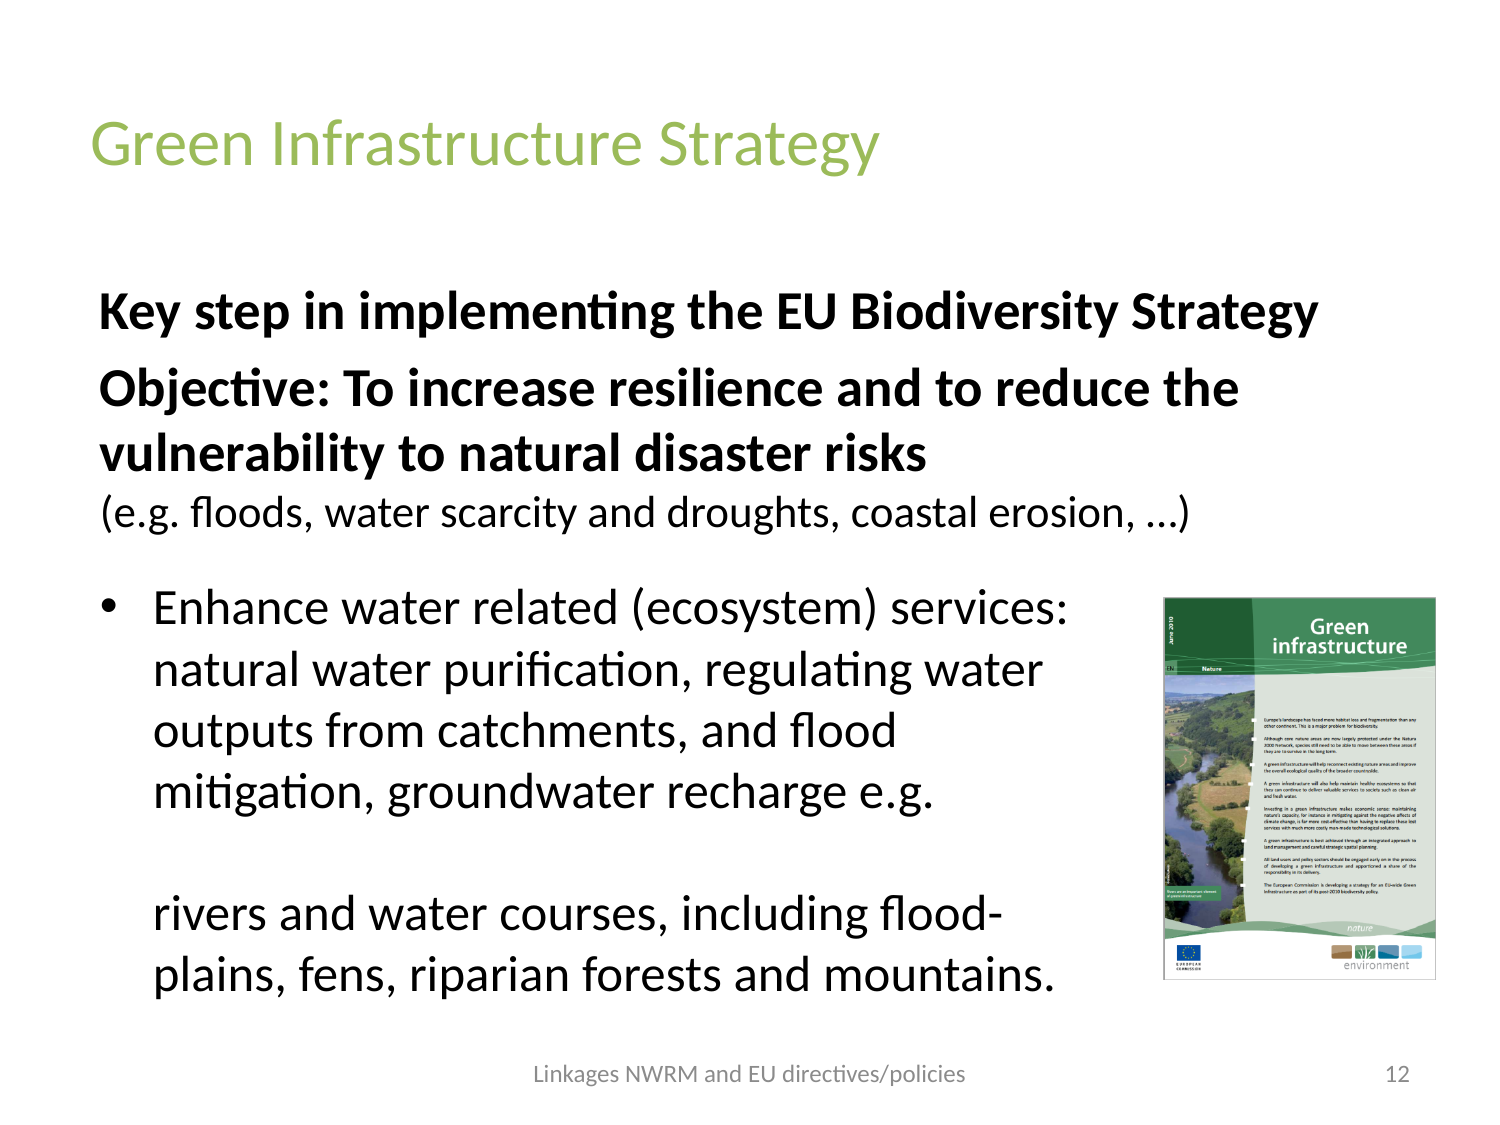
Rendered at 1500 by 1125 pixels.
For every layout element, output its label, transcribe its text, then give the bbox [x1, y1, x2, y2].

slide_number 12 [1074, 1042, 1425, 1103]
title Green Infrastructure Strategy [75, 45, 1425, 233]
picture [1163, 597, 1436, 980]
footer Linkages NWRM and EU directives/policies [512, 1042, 988, 1103]
list Key step in implementing the EU Biodiversity Strategy Objective: To increase resilience and to reduce the vulnerability to natural disaster risks (e.g. floods, water scarcity and droughts, coastal erosion, …) Enhance water related (ecosystem) services: natural water purification, regulating water outputs from catchments, and flood mitigation, groundwater recharge e.g. rivers and water courses, including flood- plains, fens, riparian forests and mountains. [85, 267, 1436, 1010]
